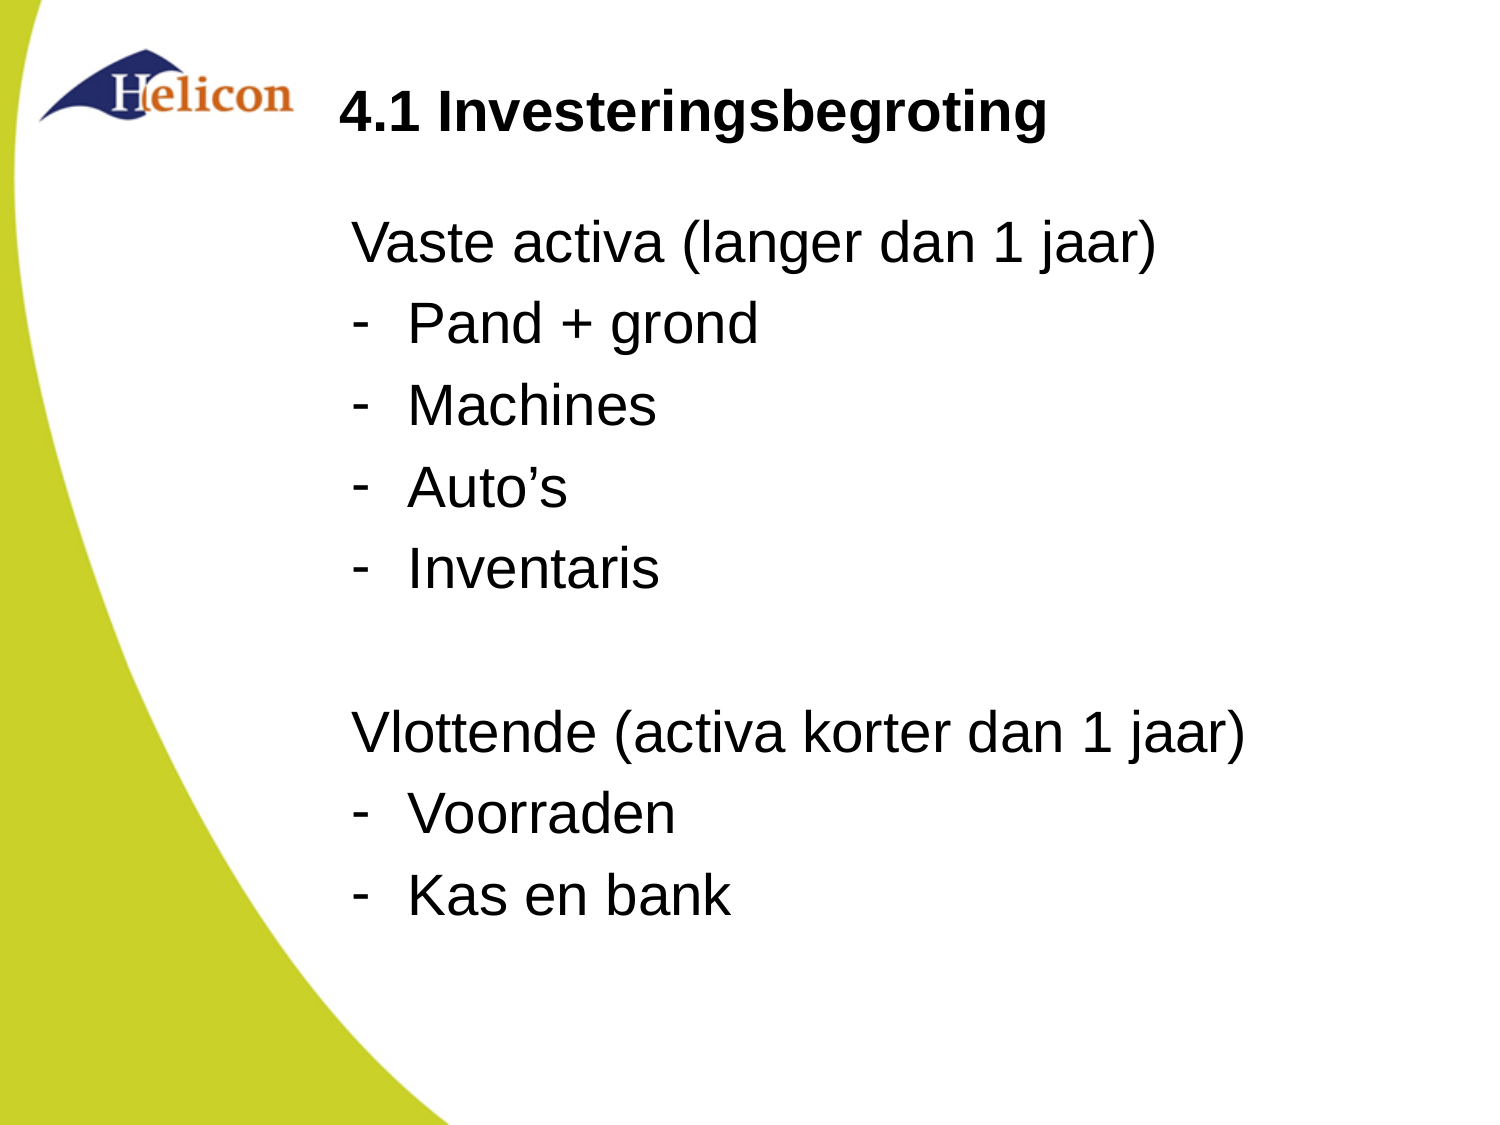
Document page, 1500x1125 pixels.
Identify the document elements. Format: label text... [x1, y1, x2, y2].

list Vaste activa (langer dan 1 jaar) Pand + grond Machines Auto’s Inventaris Vlottende (activa korter dan 1 jaar) Voorraden Kas en bank [336, 196, 1425, 1005]
picture [0, 0, 1500, 1125]
title 4.1 Investeringsbegroting [324, 54, 1415, 161]
